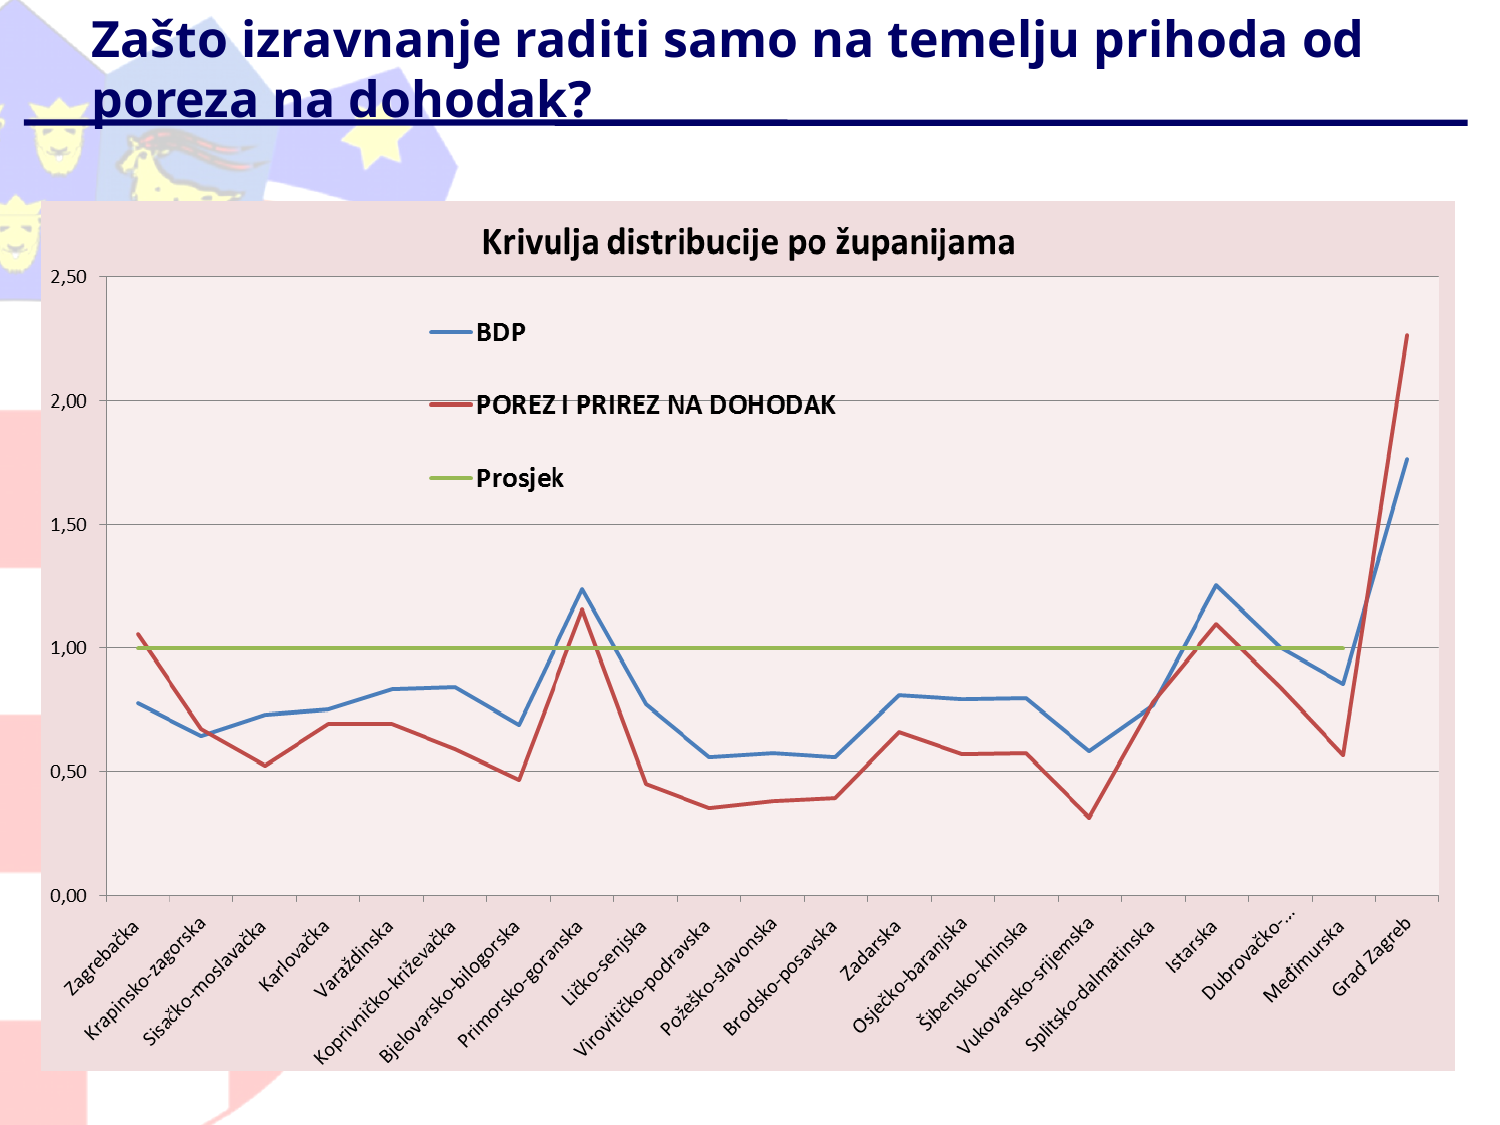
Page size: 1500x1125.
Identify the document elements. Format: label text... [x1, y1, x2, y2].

title Zašto izravnanje raditi samo na temelju prihoda od poreza na dohodak? [76, 0, 1427, 138]
picture [40, 201, 1455, 1071]
